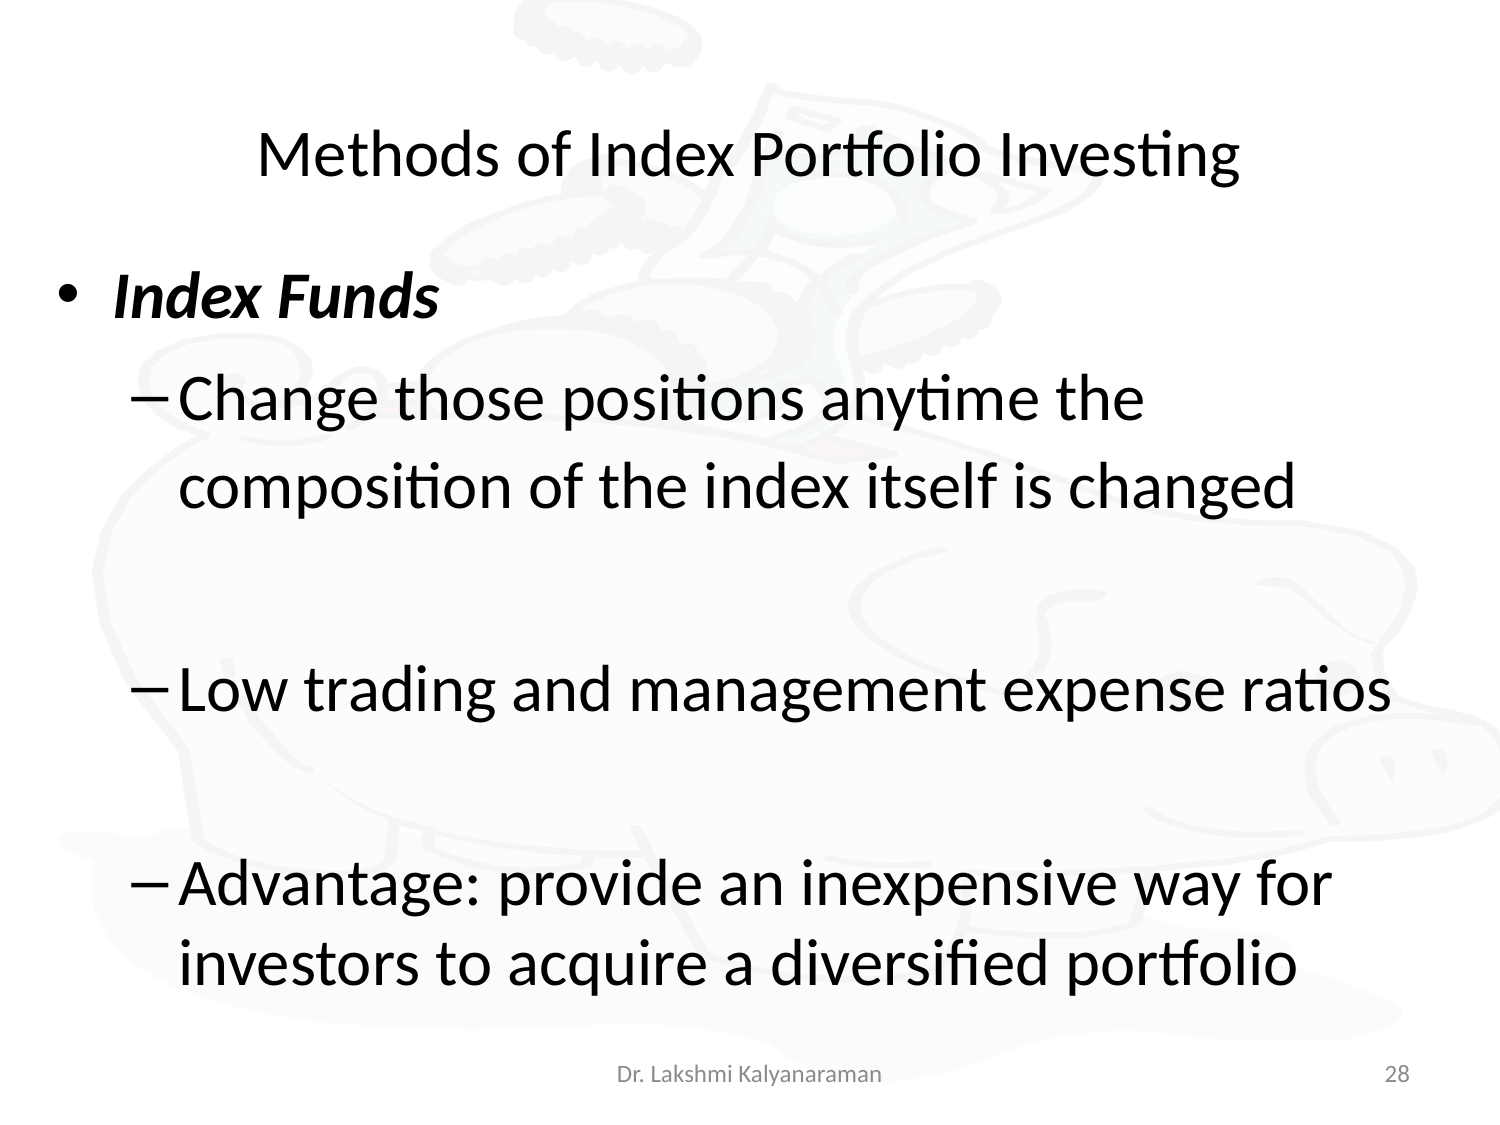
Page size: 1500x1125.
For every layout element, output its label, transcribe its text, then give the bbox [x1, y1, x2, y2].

title Methods of Index Portfolio Investing [0, 101, 1500, 279]
list Index Funds Change those positions anytime the composition of the index itself is changed Low trading and management expense ratios Advantage: provide an inexpensive way for investors to acquire a diversified portfolio [41, 244, 1459, 1013]
footer Dr. Lakshmi Kalyanaraman [512, 1042, 988, 1103]
slide_number 28 [1074, 1042, 1425, 1103]
